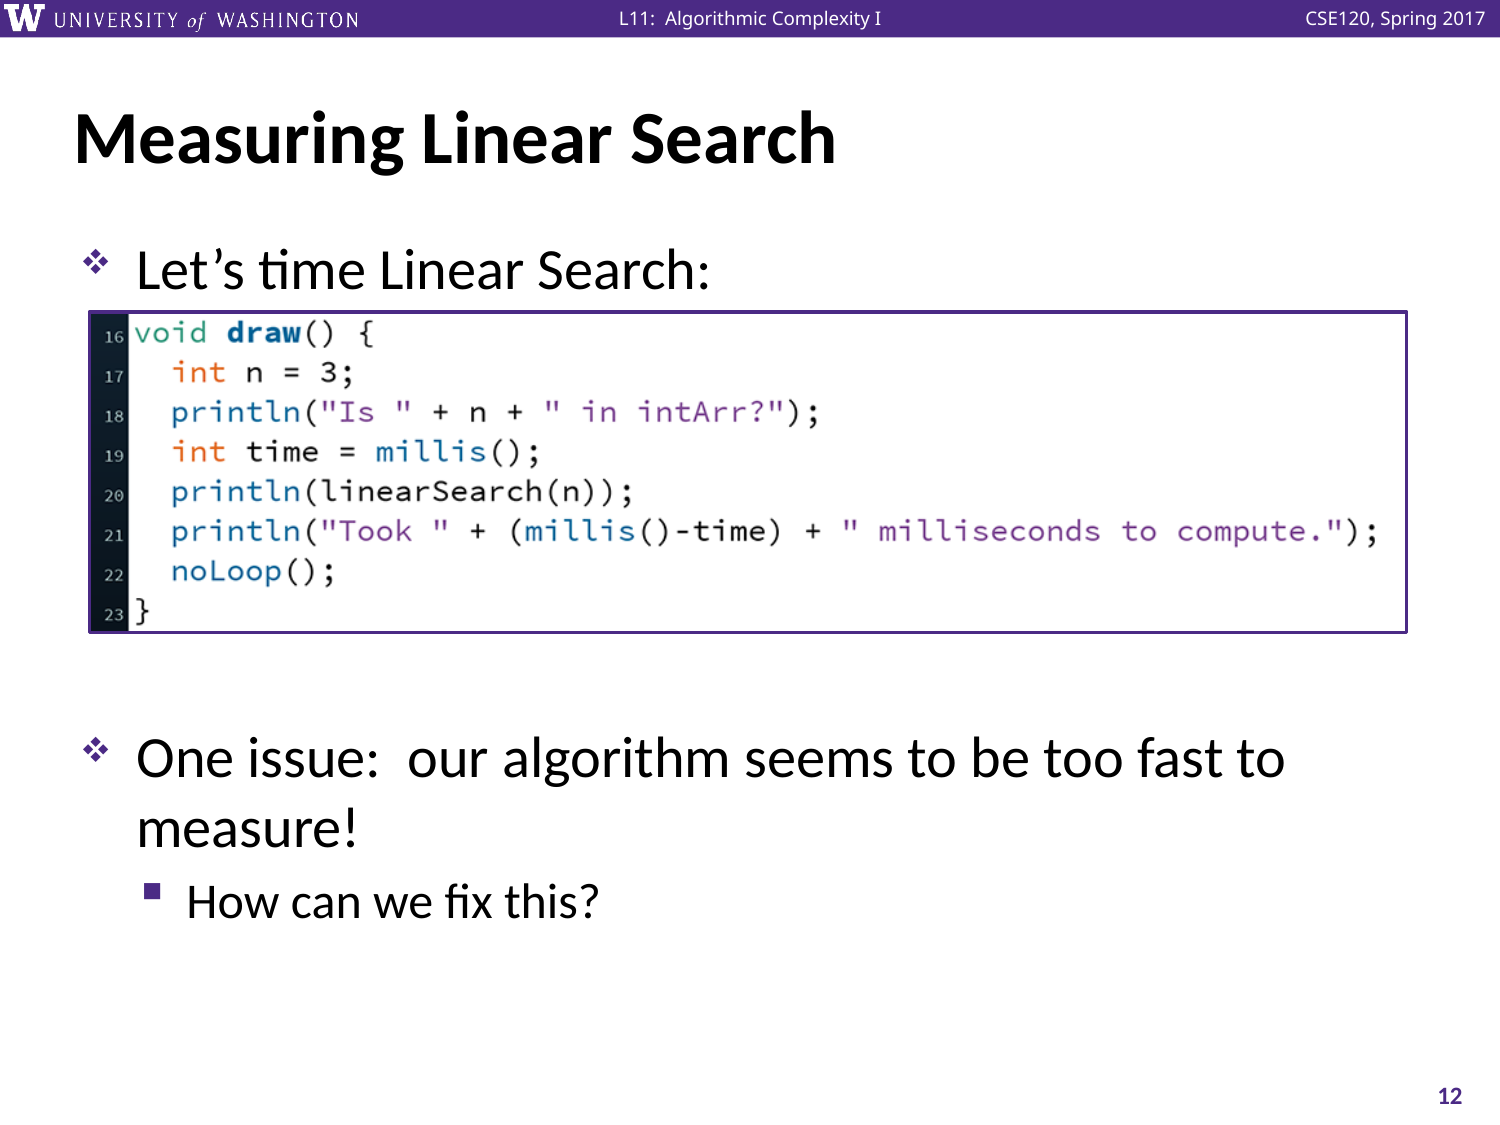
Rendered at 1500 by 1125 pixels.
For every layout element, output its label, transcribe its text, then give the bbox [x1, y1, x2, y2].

picture [4, 4, 358, 32]
list Let’s time Linear Search: One issue: our algorithm seems to be too fast to measure! How can we fix this? [64, 223, 1438, 1040]
title Measuring Linear Search [58, 71, 1438, 197]
slide_number 12 [1400, 1065, 1500, 1125]
picture [90, 313, 1406, 632]
